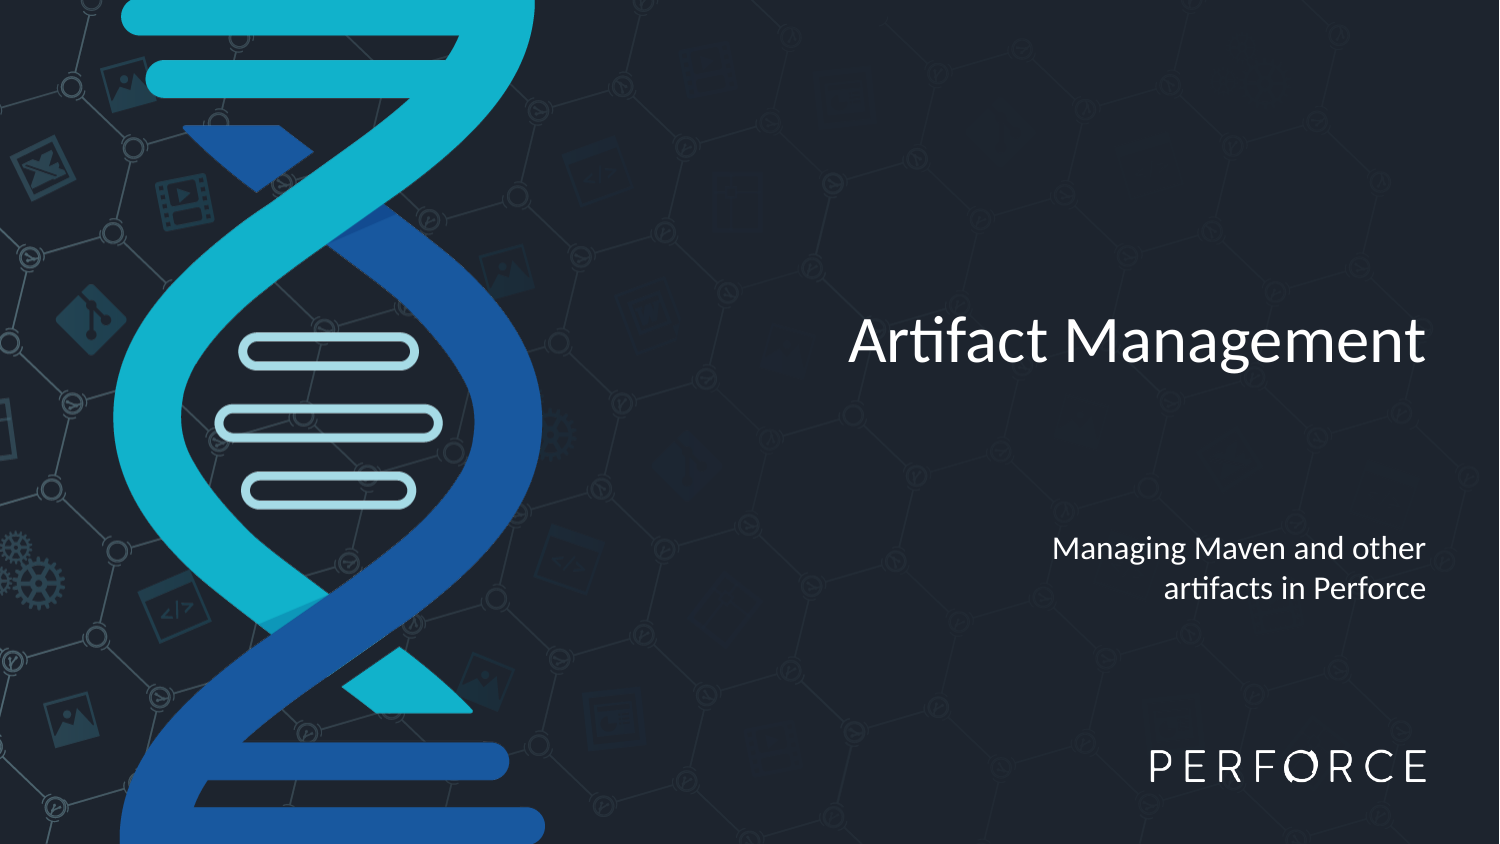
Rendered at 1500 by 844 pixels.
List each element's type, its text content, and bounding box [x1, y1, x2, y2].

list Managing Maven and other artifacts in Perforce [927, 518, 1442, 669]
picture [0, 0, 1500, 844]
title Artifact Management [623, 208, 1442, 463]
